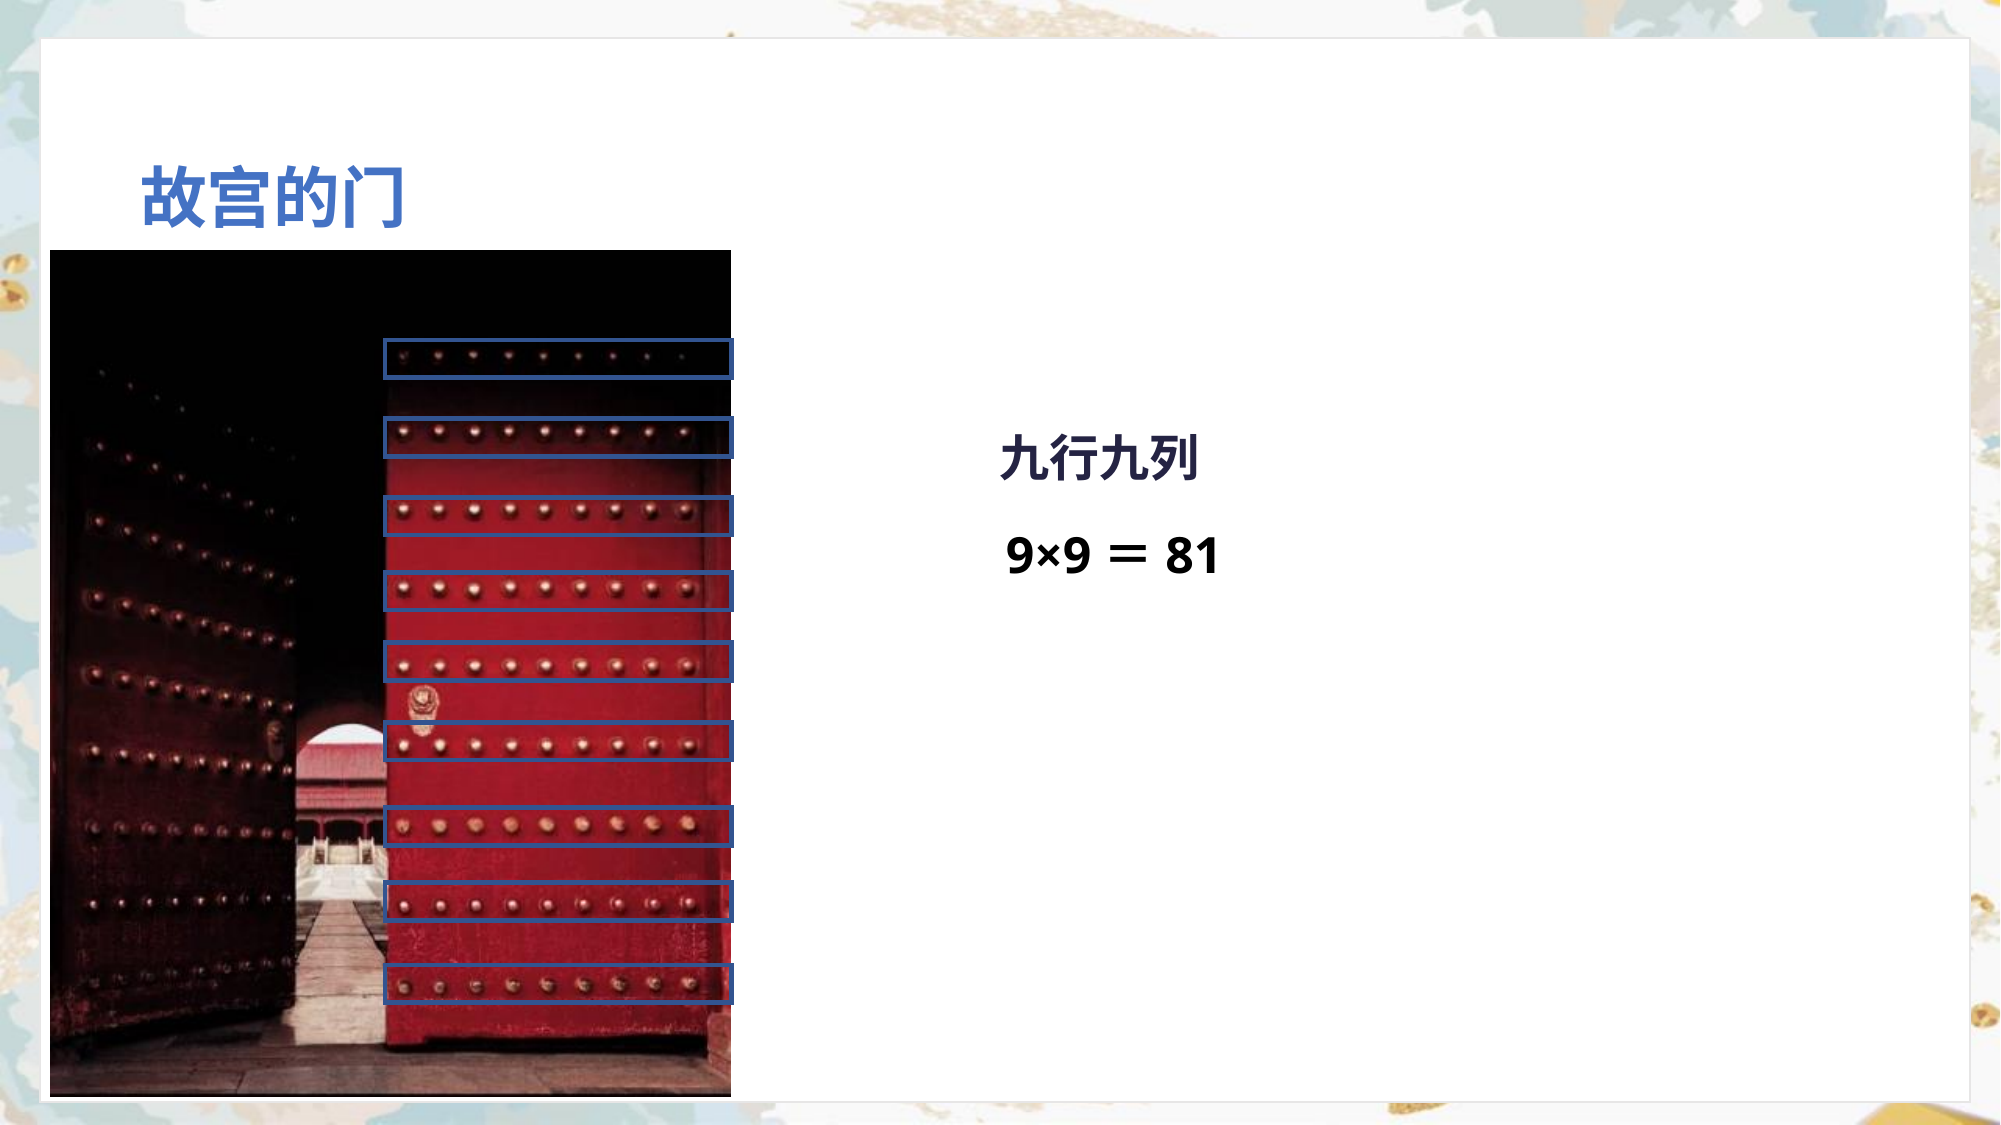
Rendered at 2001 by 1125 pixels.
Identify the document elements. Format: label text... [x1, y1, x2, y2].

text_box 9×9＝81 [991, 516, 1444, 592]
text_box 故宫的门 [125, 148, 470, 243]
picture [0, 0, 2001, 1125]
text_box 九行九列 [984, 418, 1450, 494]
